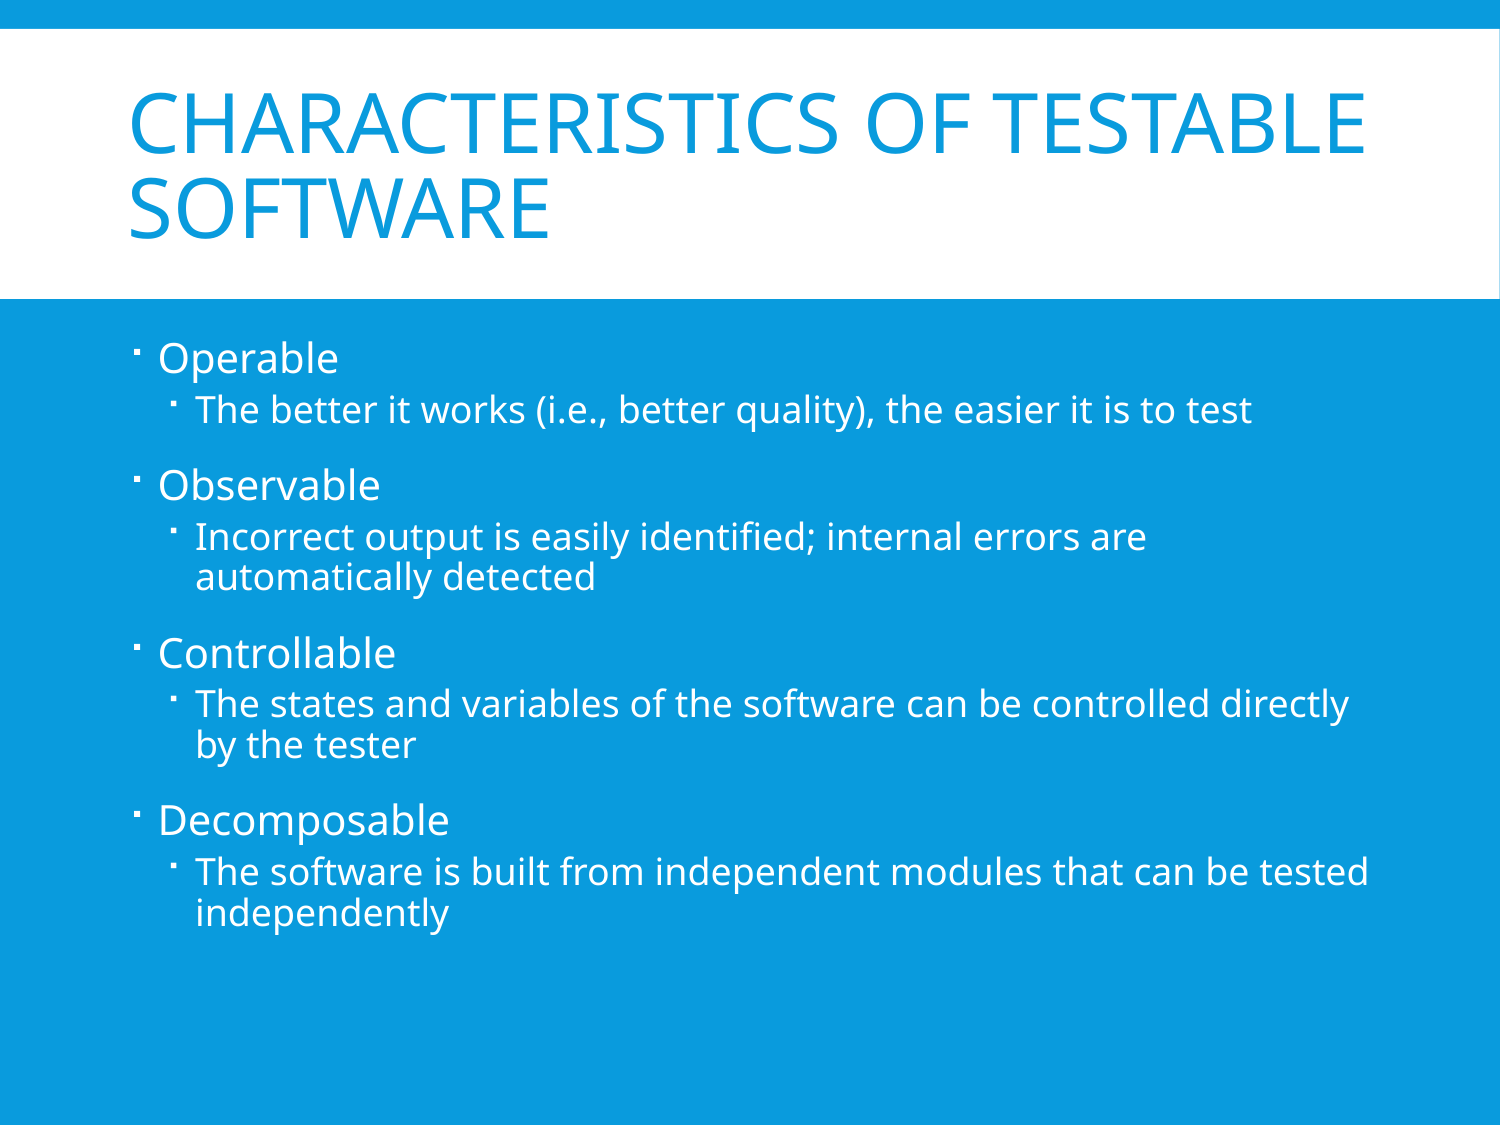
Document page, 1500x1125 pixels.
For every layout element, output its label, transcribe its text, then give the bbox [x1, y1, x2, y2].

list Operable The better it works (i.e., better quality), the easier it is to test Observable Incorrect output is easily identified; internal errors are automatically detected Controllable The states and variables of the software can be controlled directly by the tester Decomposable The software is built from independent modules that can be tested independently [112, 329, 1388, 1021]
title Characteristics of Testable Software [112, 46, 1388, 294]
